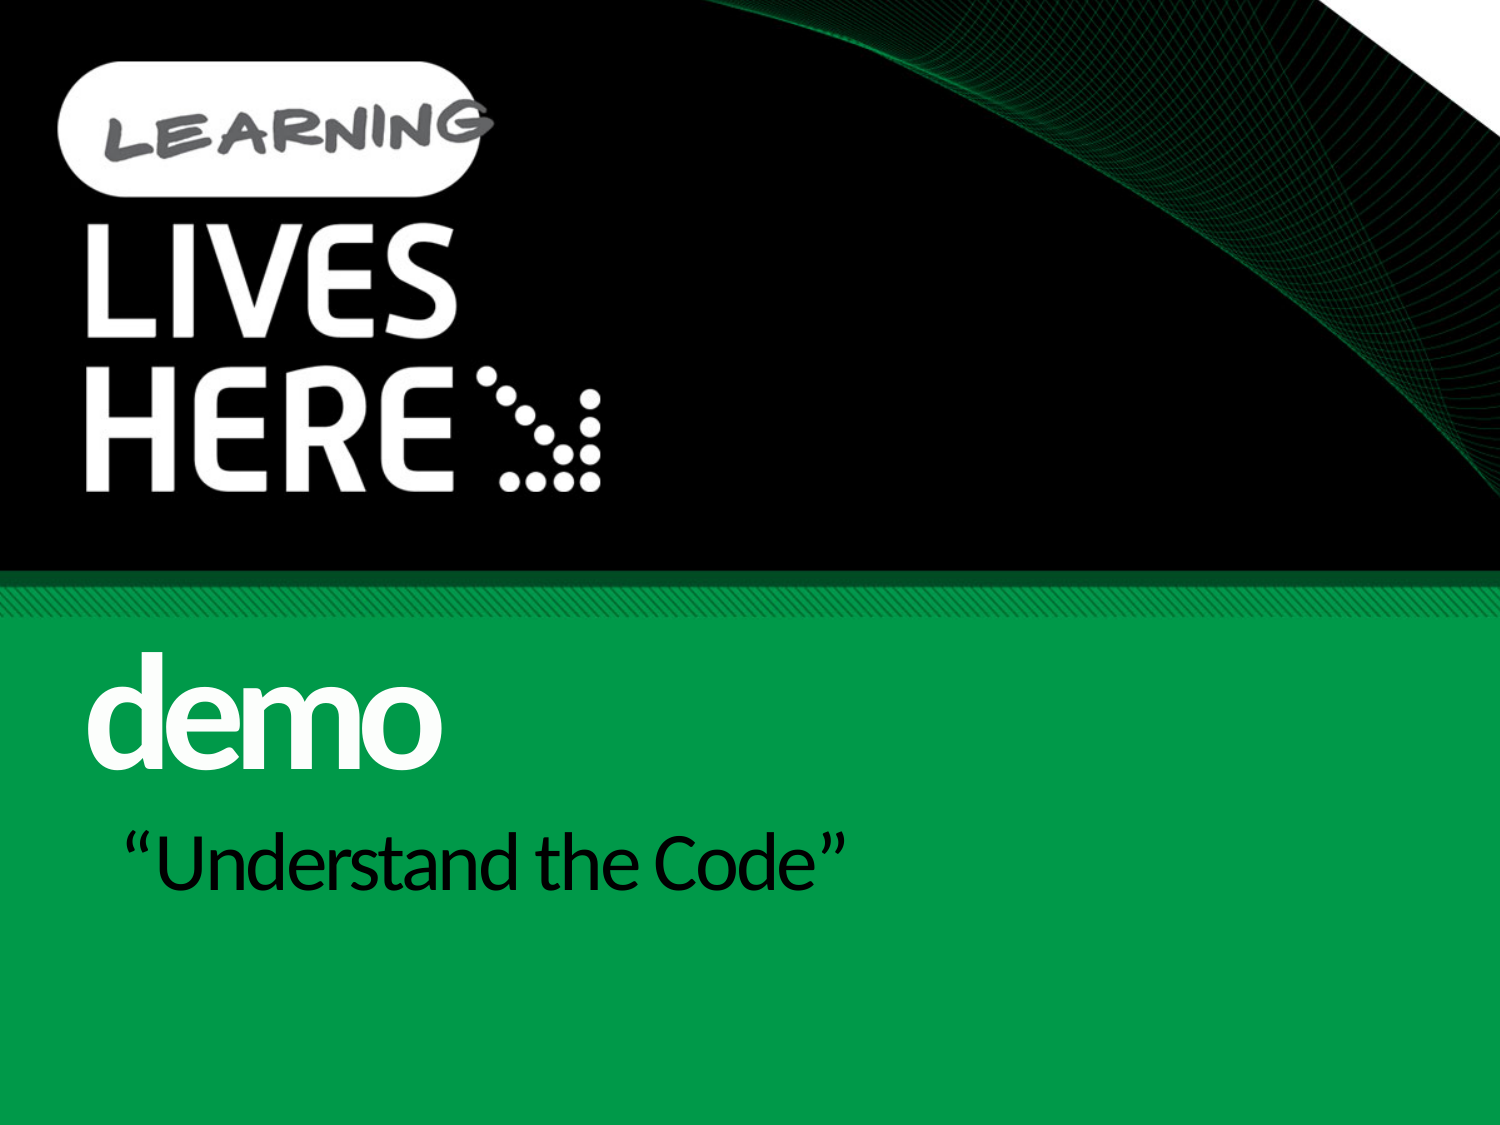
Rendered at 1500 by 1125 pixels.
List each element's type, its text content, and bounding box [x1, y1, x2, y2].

picture [0, 0, 1500, 1125]
list demo [83, 625, 1344, 800]
title “Understand the Code” [119, 818, 1375, 943]
